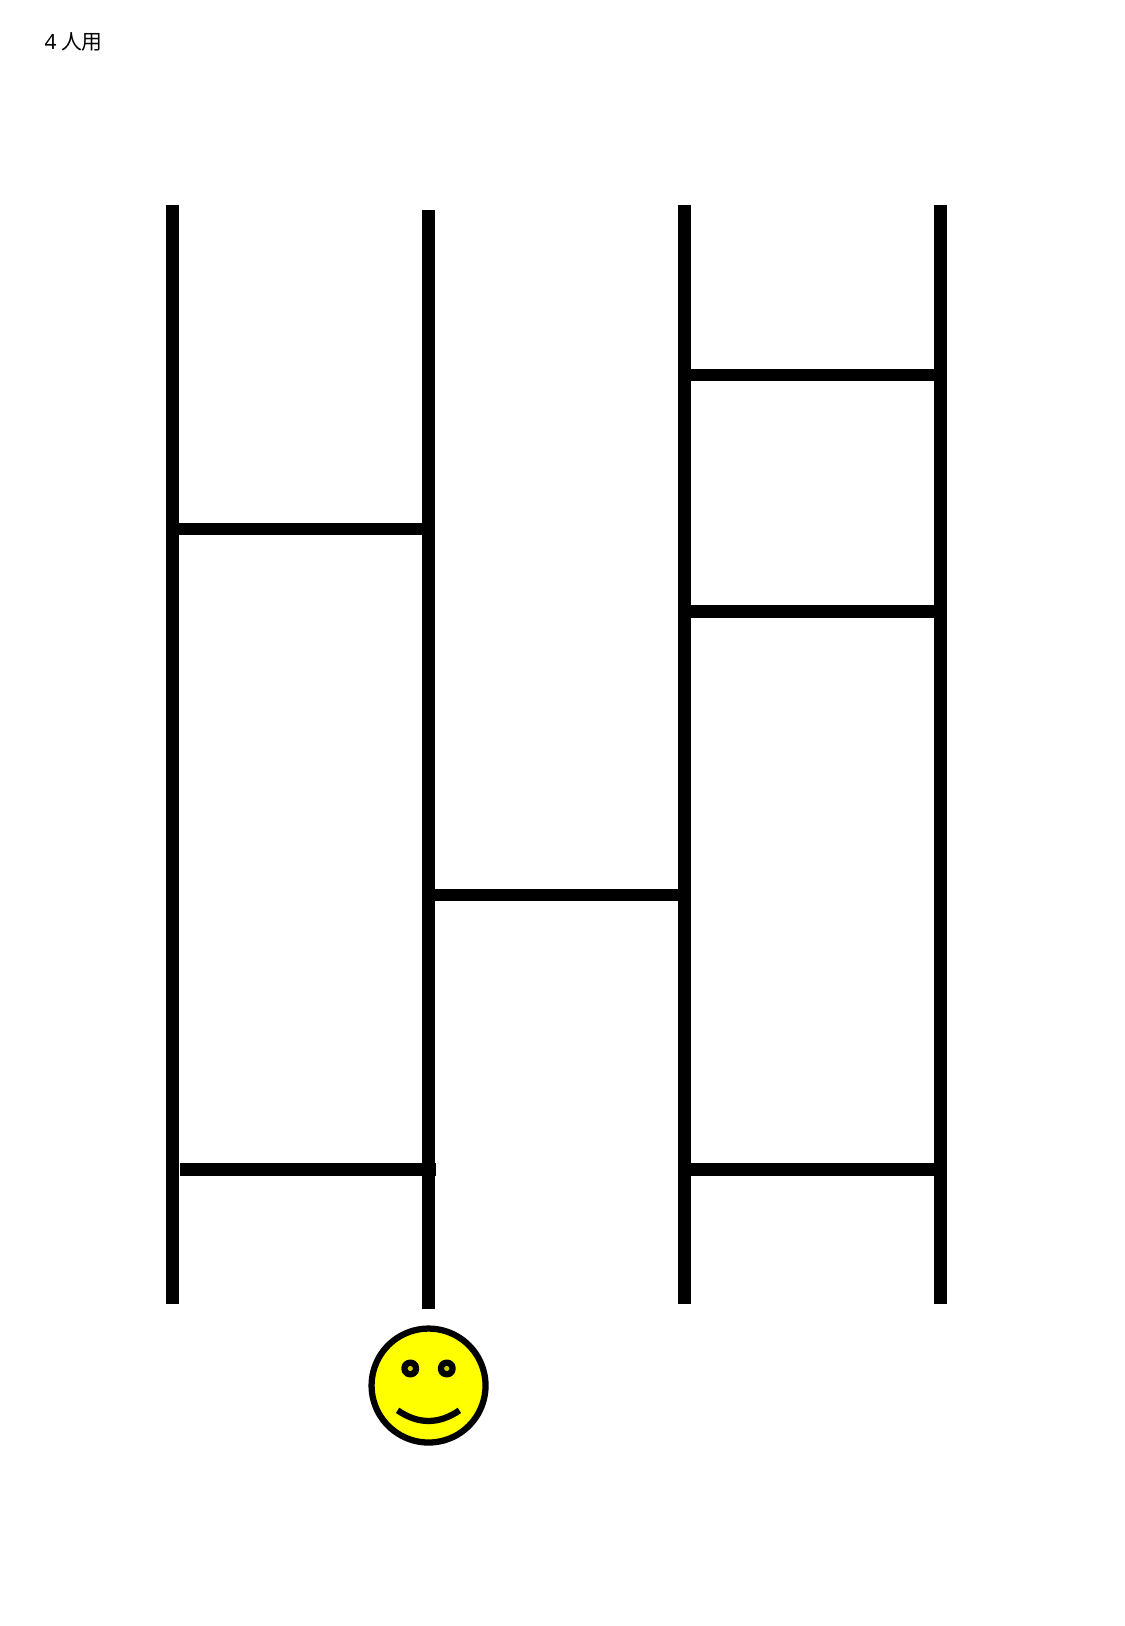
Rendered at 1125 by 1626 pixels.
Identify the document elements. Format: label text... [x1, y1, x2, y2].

text_box [369, 1326, 488, 1445]
text_box 4人用 [29, 21, 118, 61]
